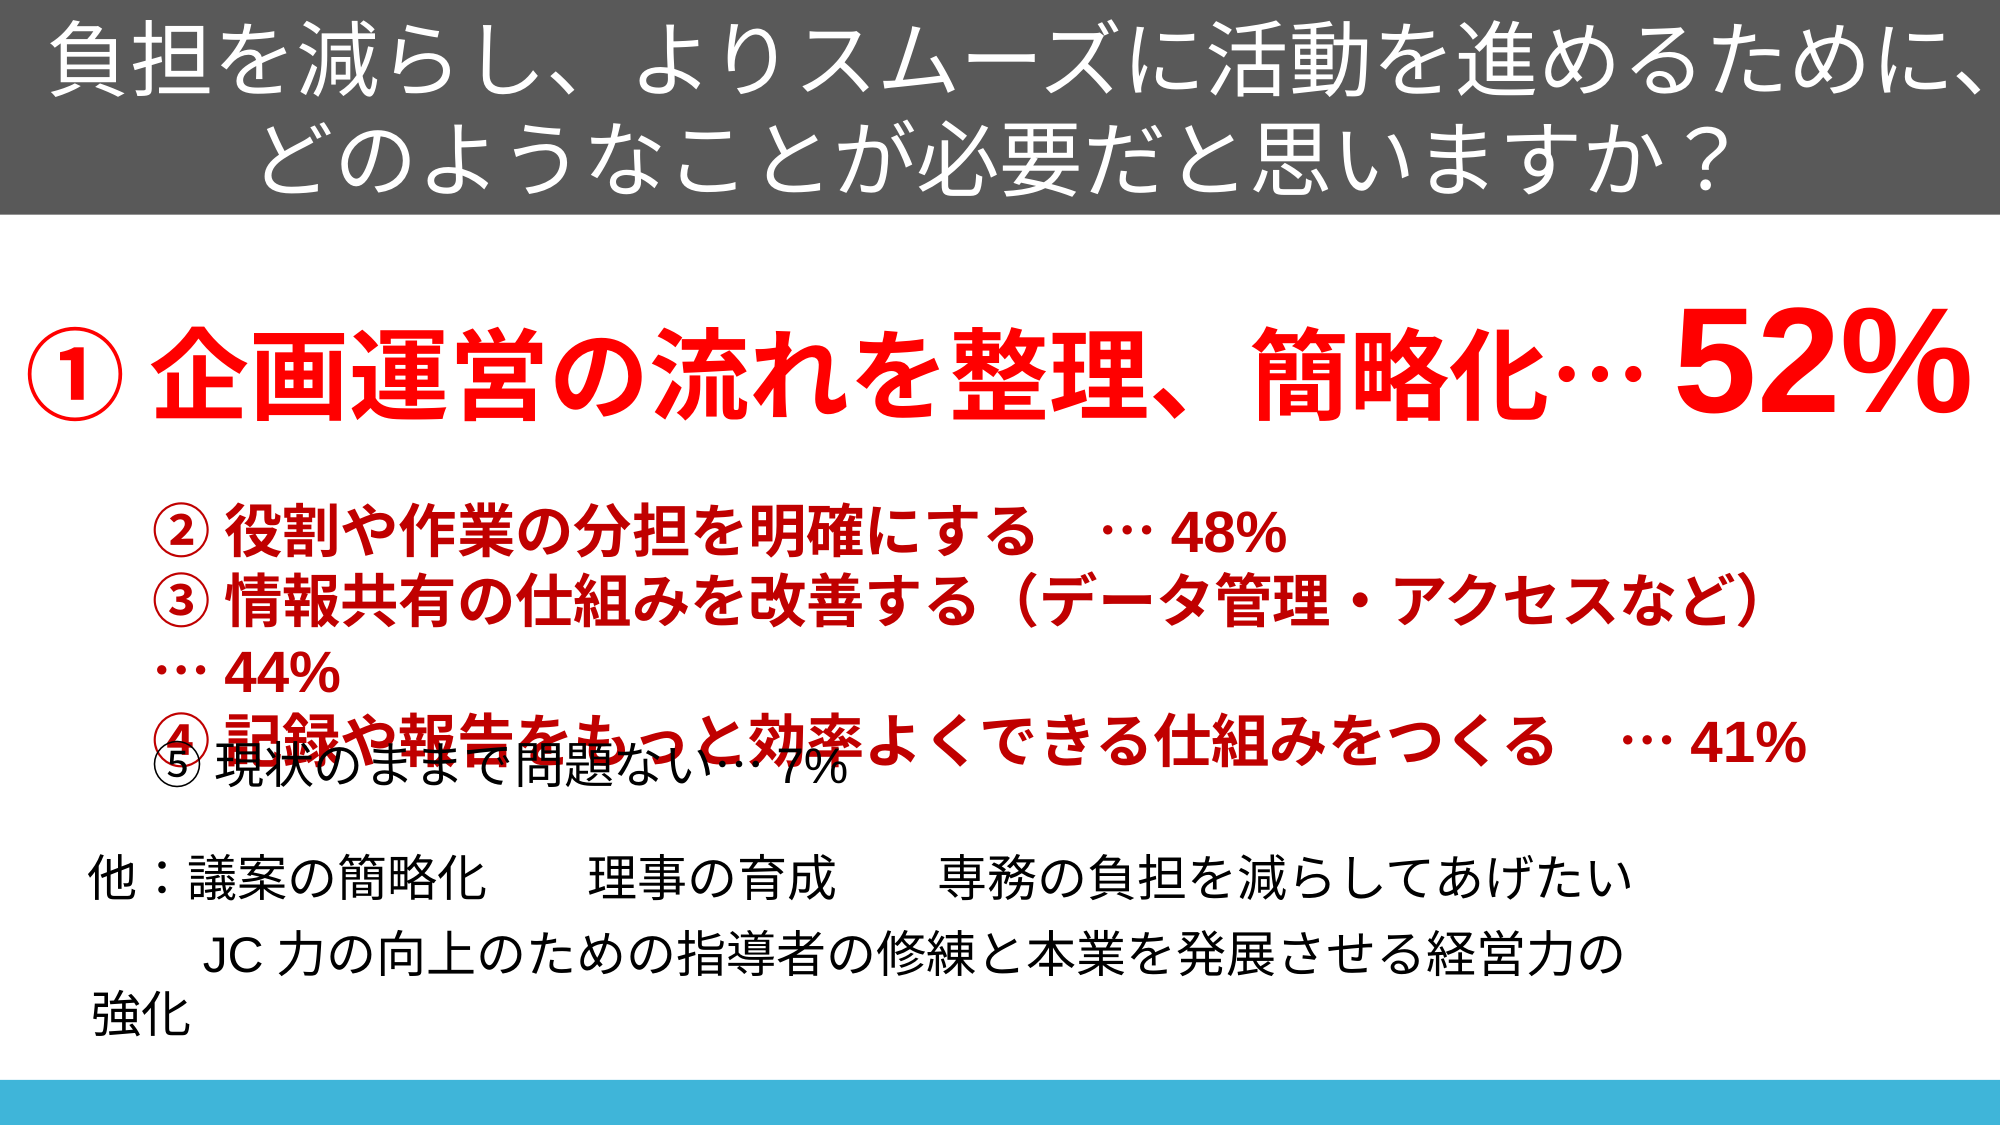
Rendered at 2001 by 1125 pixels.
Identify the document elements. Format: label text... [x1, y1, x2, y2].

text_box ①企画運営の流れを整理、簡略化…52% [0, 254, 2000, 450]
text_box 負担を減らし、よりスムーズに活動を進めるために、 どのようなことが必要だと思いますか？ [0, 0, 2000, 215]
text_box ②役割や作業の分担を明確にする …48% ③情報共有の仕組みを改善する（データ管理・アクセスなど）…44% ④記録や報告をもっと効率よくできる仕組みをつくる …41% [137, 487, 1863, 725]
text_box JC力の向上のための指導者の修練と本業を発展させる経営力の強化 [76, 915, 1669, 1050]
text_box ⑤現状のままで問題ない…7% [137, 725, 1951, 801]
text_box 他：議案の簡略化 理事の育成 専務の負担を減らしてあげたい [72, 839, 1886, 915]
